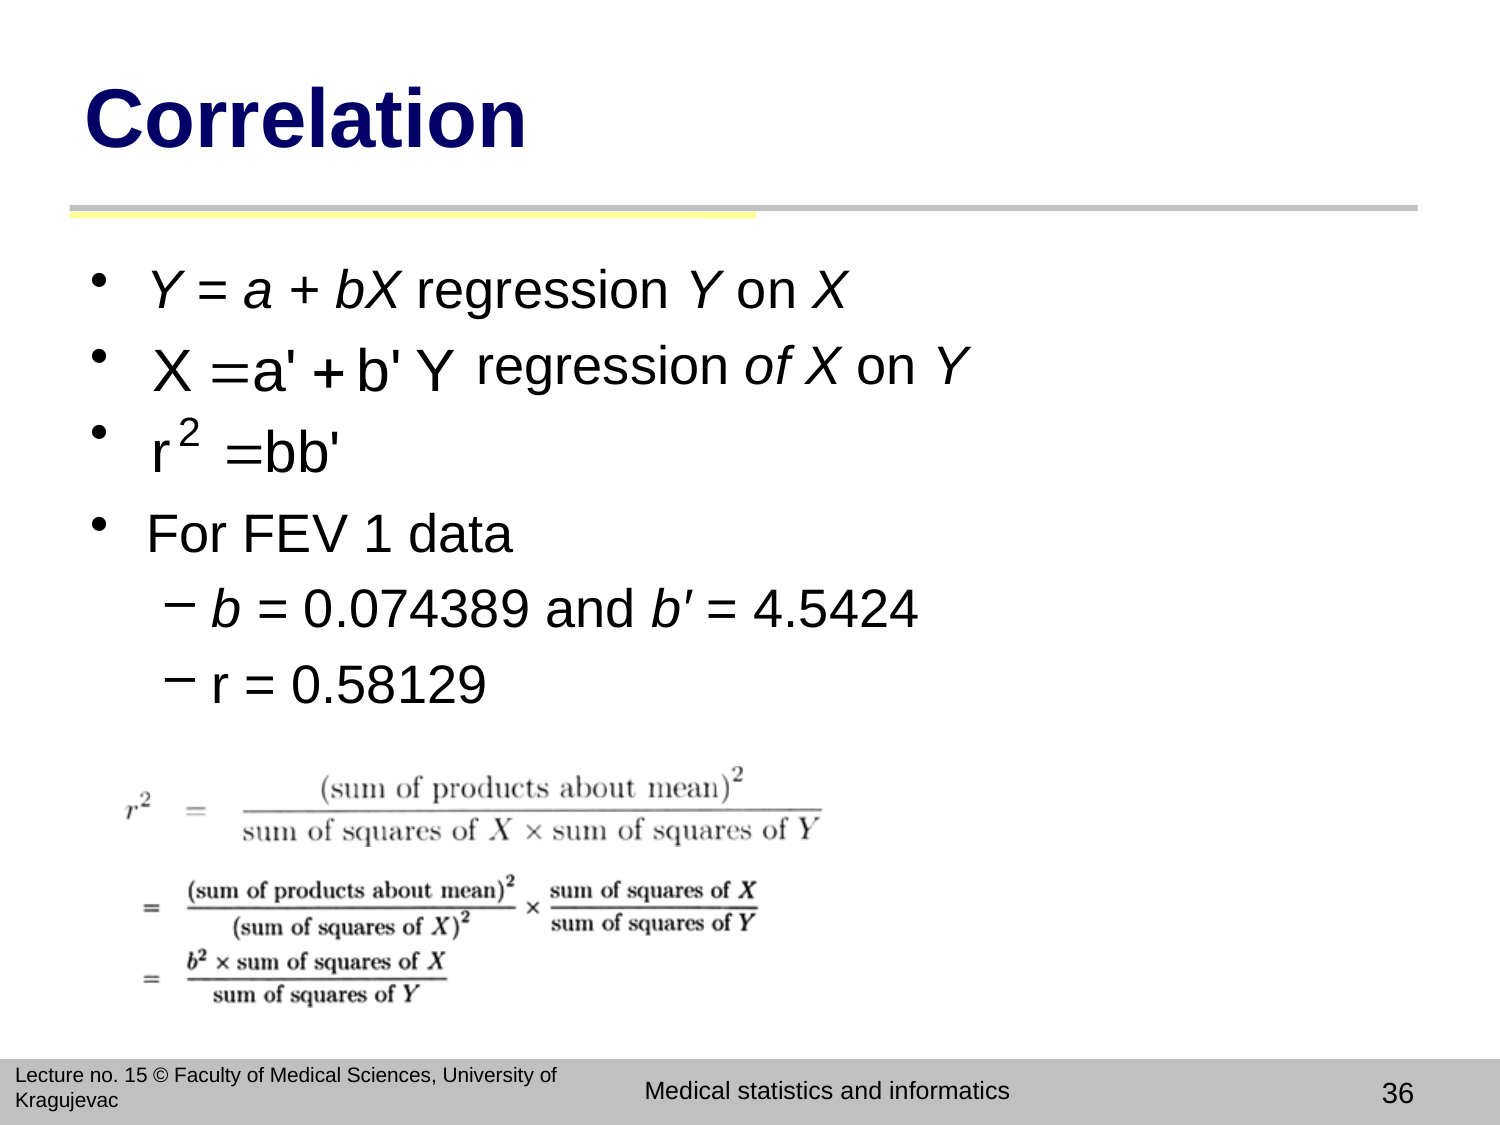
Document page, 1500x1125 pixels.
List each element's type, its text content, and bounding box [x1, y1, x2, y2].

footer Medical statistics and informatics [512, 1066, 1144, 1125]
picture [139, 870, 765, 1009]
picture [122, 766, 826, 847]
slide_number 36 [1164, 1066, 1430, 1125]
title Correlation [69, 19, 1426, 208]
list Y = a + bX regression Y on X regression of X on Y For FEV 1 data b = 0.074389 and b′ = 4.5424 r = 0.58129 [74, 246, 1426, 1023]
slide_number Lecture no. 15 © Faculty of Medical Sciences, University of Kragujevac [0, 1053, 616, 1108]
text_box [143, 402, 355, 491]
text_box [138, 331, 475, 411]
